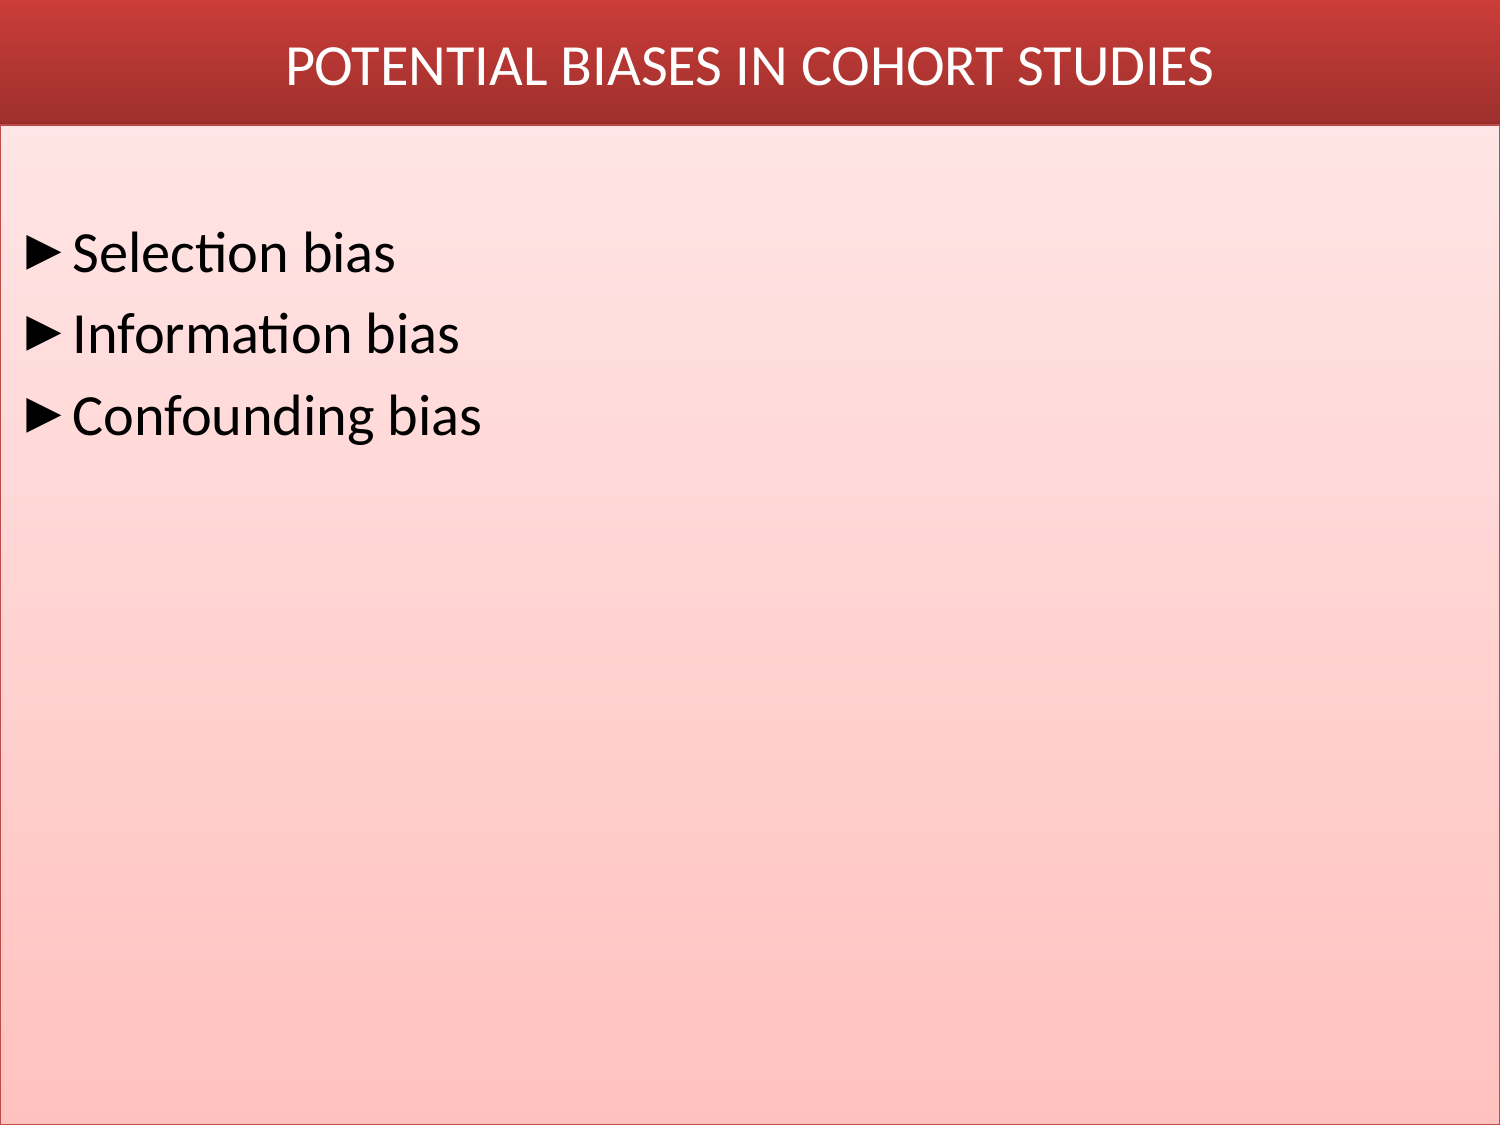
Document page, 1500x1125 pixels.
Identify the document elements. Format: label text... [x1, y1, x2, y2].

list Selection bias Information bias Confounding bias [0, 124, 1500, 1125]
title POTENTIAL BIASES IN COHORT STUDIES [0, 0, 1500, 124]
